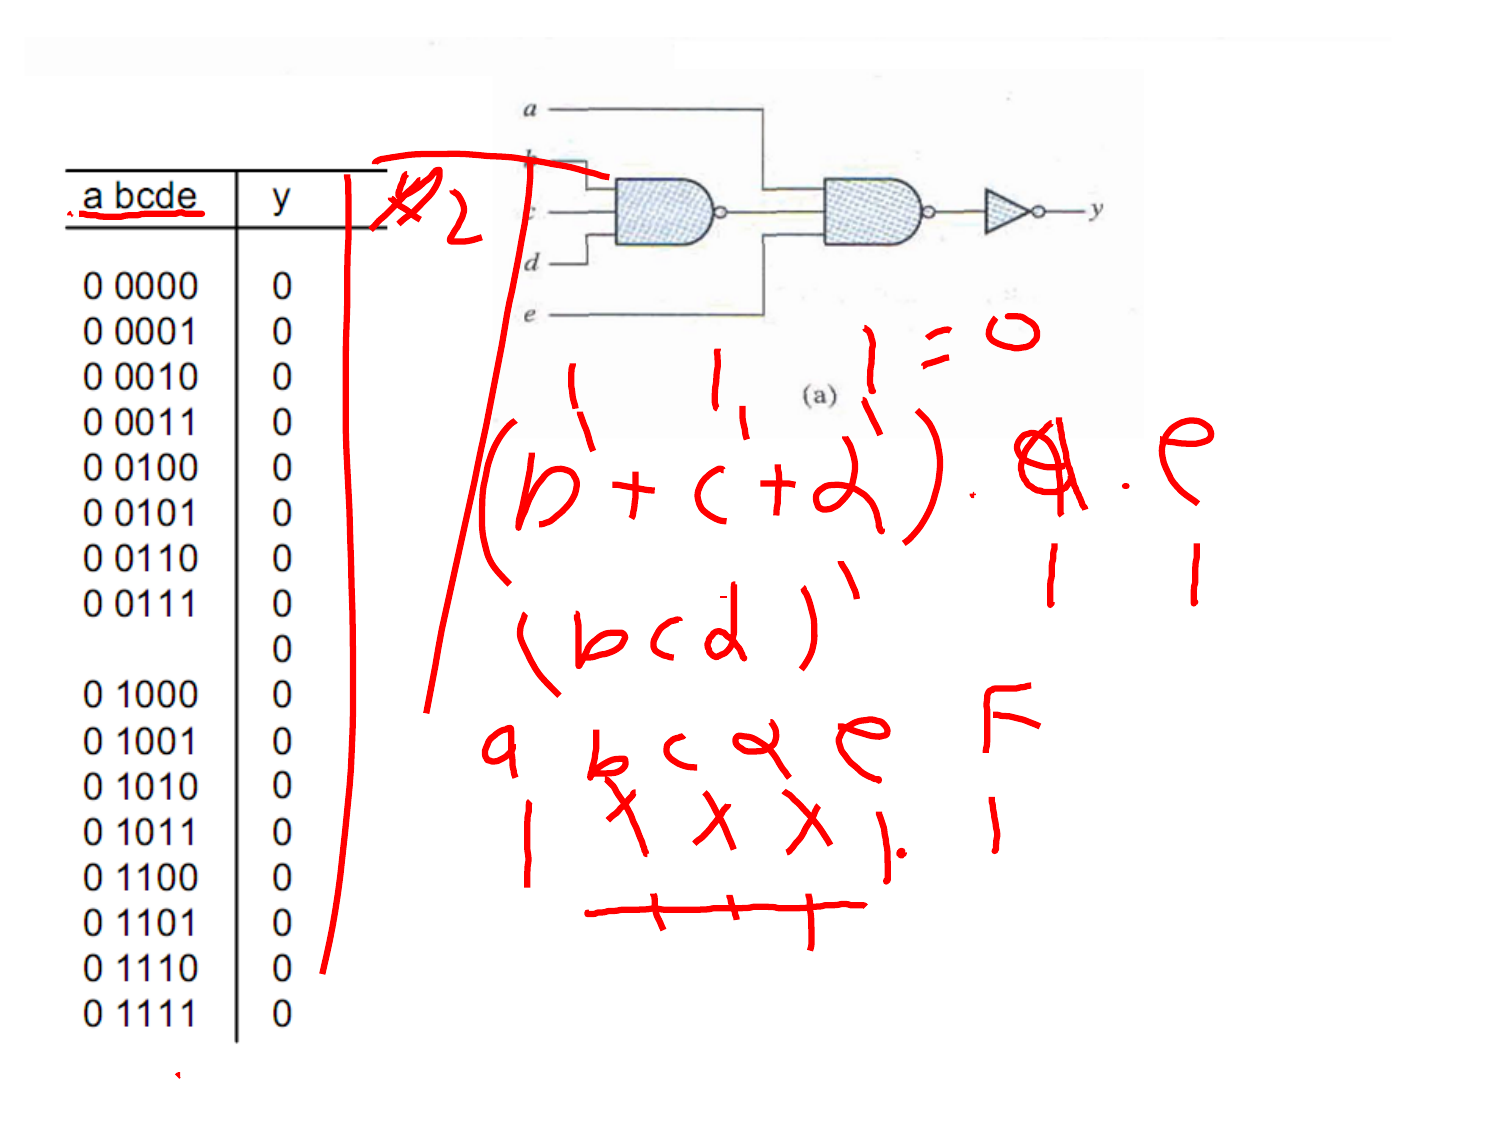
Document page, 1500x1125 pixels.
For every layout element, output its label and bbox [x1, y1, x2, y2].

text_box [693, 817, 718, 845]
text_box [808, 908, 813, 951]
text_box [517, 513, 525, 529]
text_box [719, 804, 729, 816]
picture [24, 37, 1413, 1055]
text_box [526, 800, 531, 888]
text_box [734, 721, 791, 779]
text_box [575, 612, 626, 667]
text_box [589, 729, 627, 779]
text_box [537, 513, 562, 526]
text_box [733, 910, 738, 920]
text_box [783, 790, 832, 846]
text_box [875, 513, 883, 533]
text_box [786, 821, 810, 854]
text_box [1193, 543, 1198, 605]
text_box [993, 714, 1041, 728]
text_box [840, 561, 858, 600]
text_box [604, 778, 648, 855]
text_box [990, 796, 999, 852]
text_box [703, 791, 735, 850]
text_box [519, 613, 560, 697]
text_box [665, 734, 698, 769]
text_box [1049, 543, 1056, 606]
text_box [484, 727, 517, 778]
text_box [837, 718, 889, 782]
text_box [425, 513, 469, 714]
text_box [586, 903, 867, 915]
text_box [800, 586, 816, 670]
text_box [903, 513, 929, 544]
text_box [652, 618, 681, 659]
text_box [728, 894, 734, 907]
text_box [898, 850, 905, 857]
text_box [706, 583, 746, 660]
text_box [607, 807, 621, 821]
text_box [807, 893, 811, 906]
text_box [481, 513, 513, 585]
text_box [654, 912, 665, 931]
text_box [625, 791, 636, 804]
text_box [812, 805, 820, 818]
text_box [705, 513, 727, 523]
text_box [652, 893, 658, 907]
text_box [985, 684, 1032, 753]
text_box [878, 811, 889, 883]
